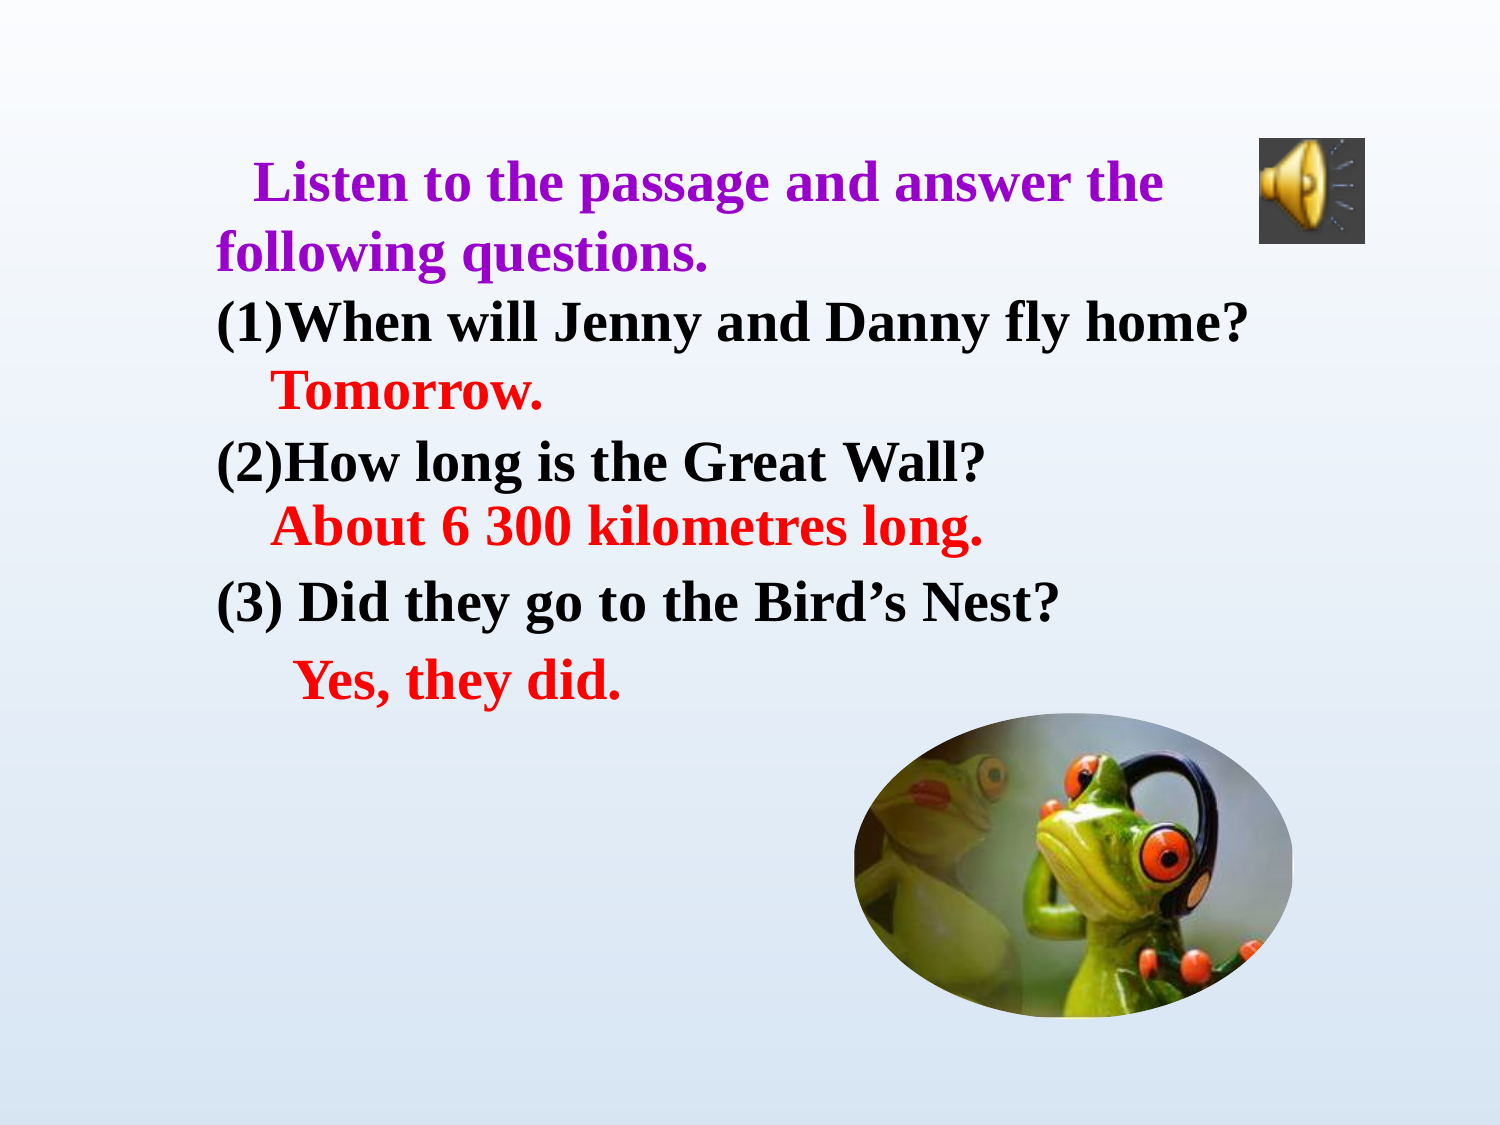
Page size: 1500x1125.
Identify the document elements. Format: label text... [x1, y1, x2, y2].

text_box About 6 300 kilometres long. [256, 479, 1272, 565]
text_box Tomorrow. [256, 343, 673, 429]
picture [1257, 137, 1366, 246]
text_box Listen to the passage and answer the following questions. (1)When will Jenny and Danny fly home? (2)How long is the Great Wall? (3) Did they go to the Bird’s Nest? [201, 136, 1342, 781]
picture [852, 712, 1295, 1020]
text_box Yes, they did. [277, 633, 638, 719]
